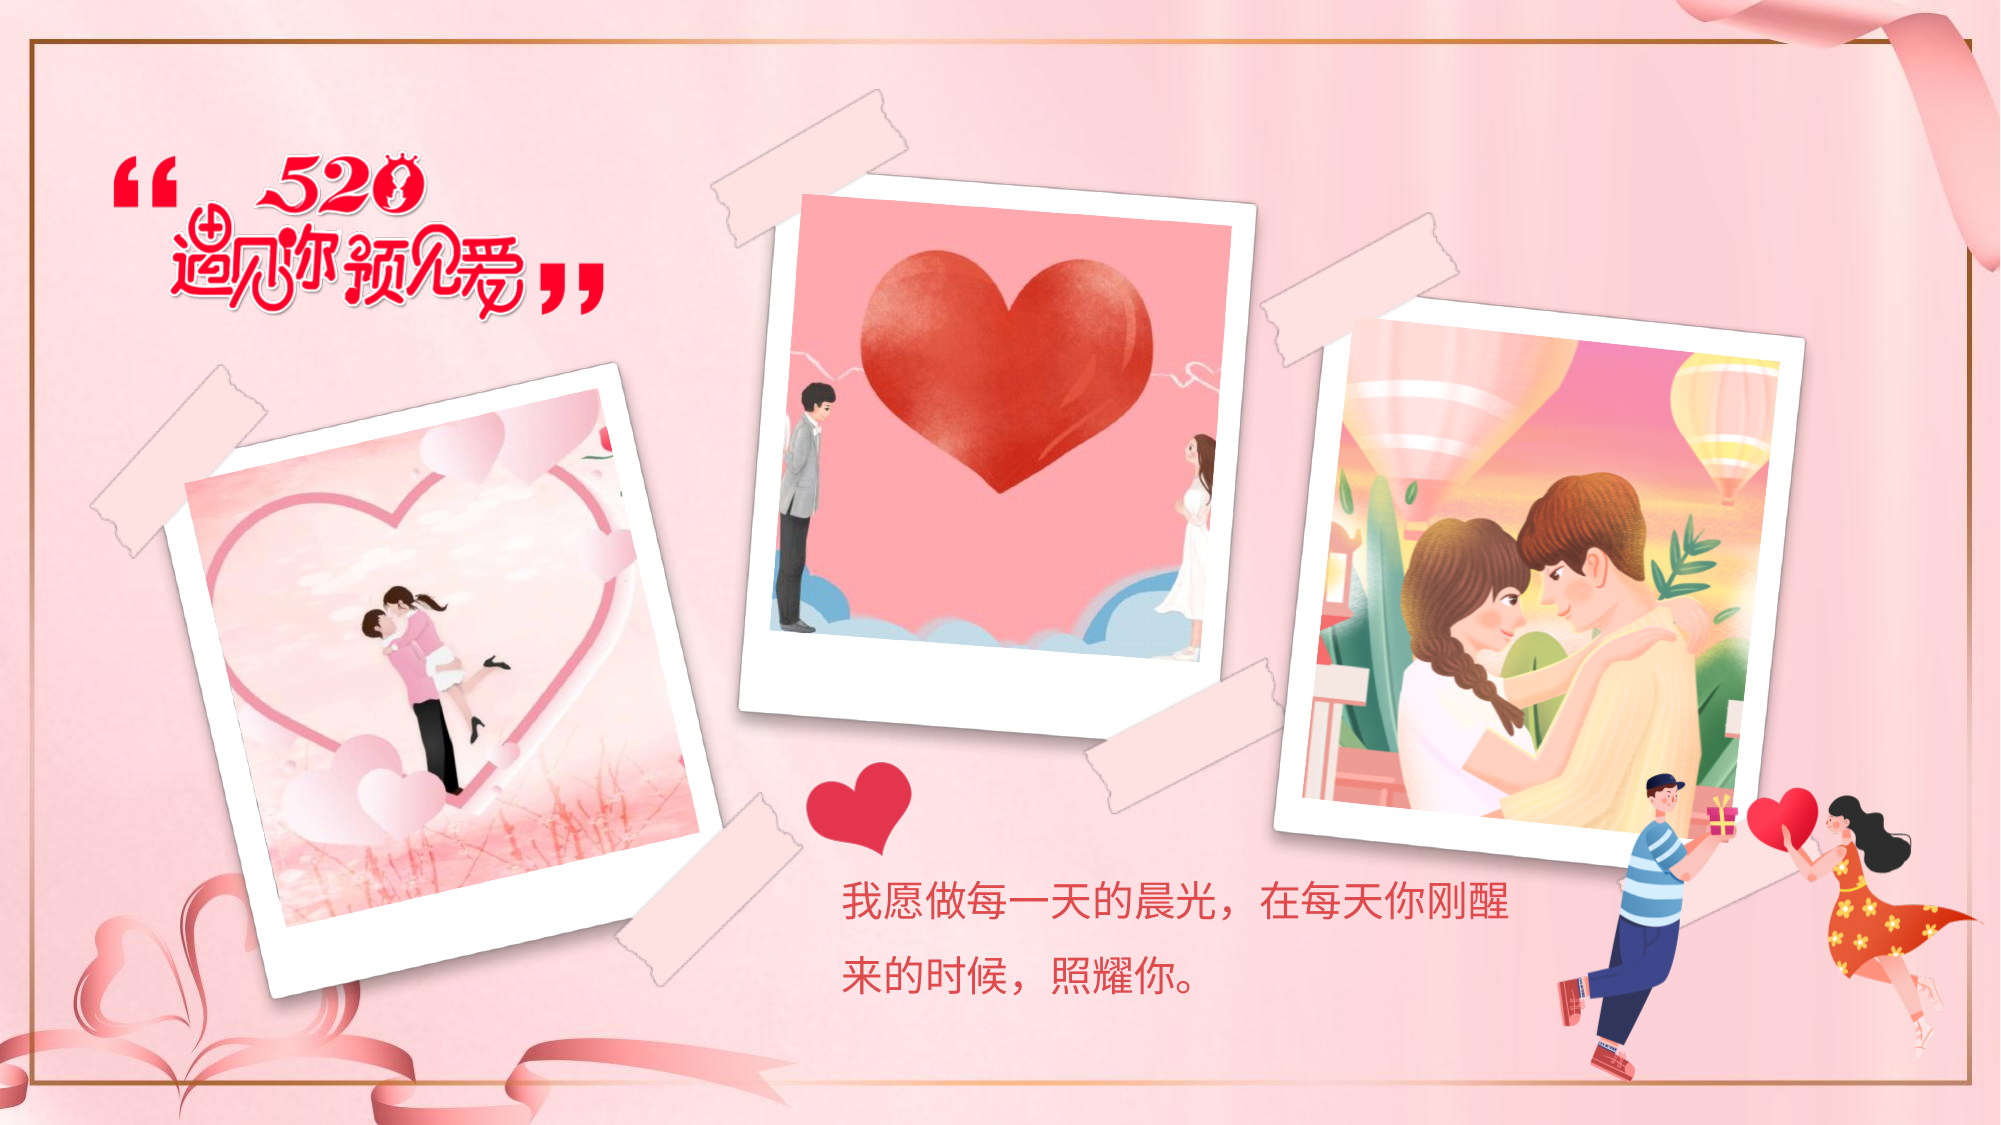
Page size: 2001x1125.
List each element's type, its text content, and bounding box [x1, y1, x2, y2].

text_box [1230, 225, 1854, 932]
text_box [688, 98, 1311, 805]
picture [0, 0, 2001, 1125]
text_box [133, 320, 756, 1028]
text_box 我愿做每一天的晨光，在每天你刚醒来的时候，照耀你。 [826, 842, 1520, 1008]
